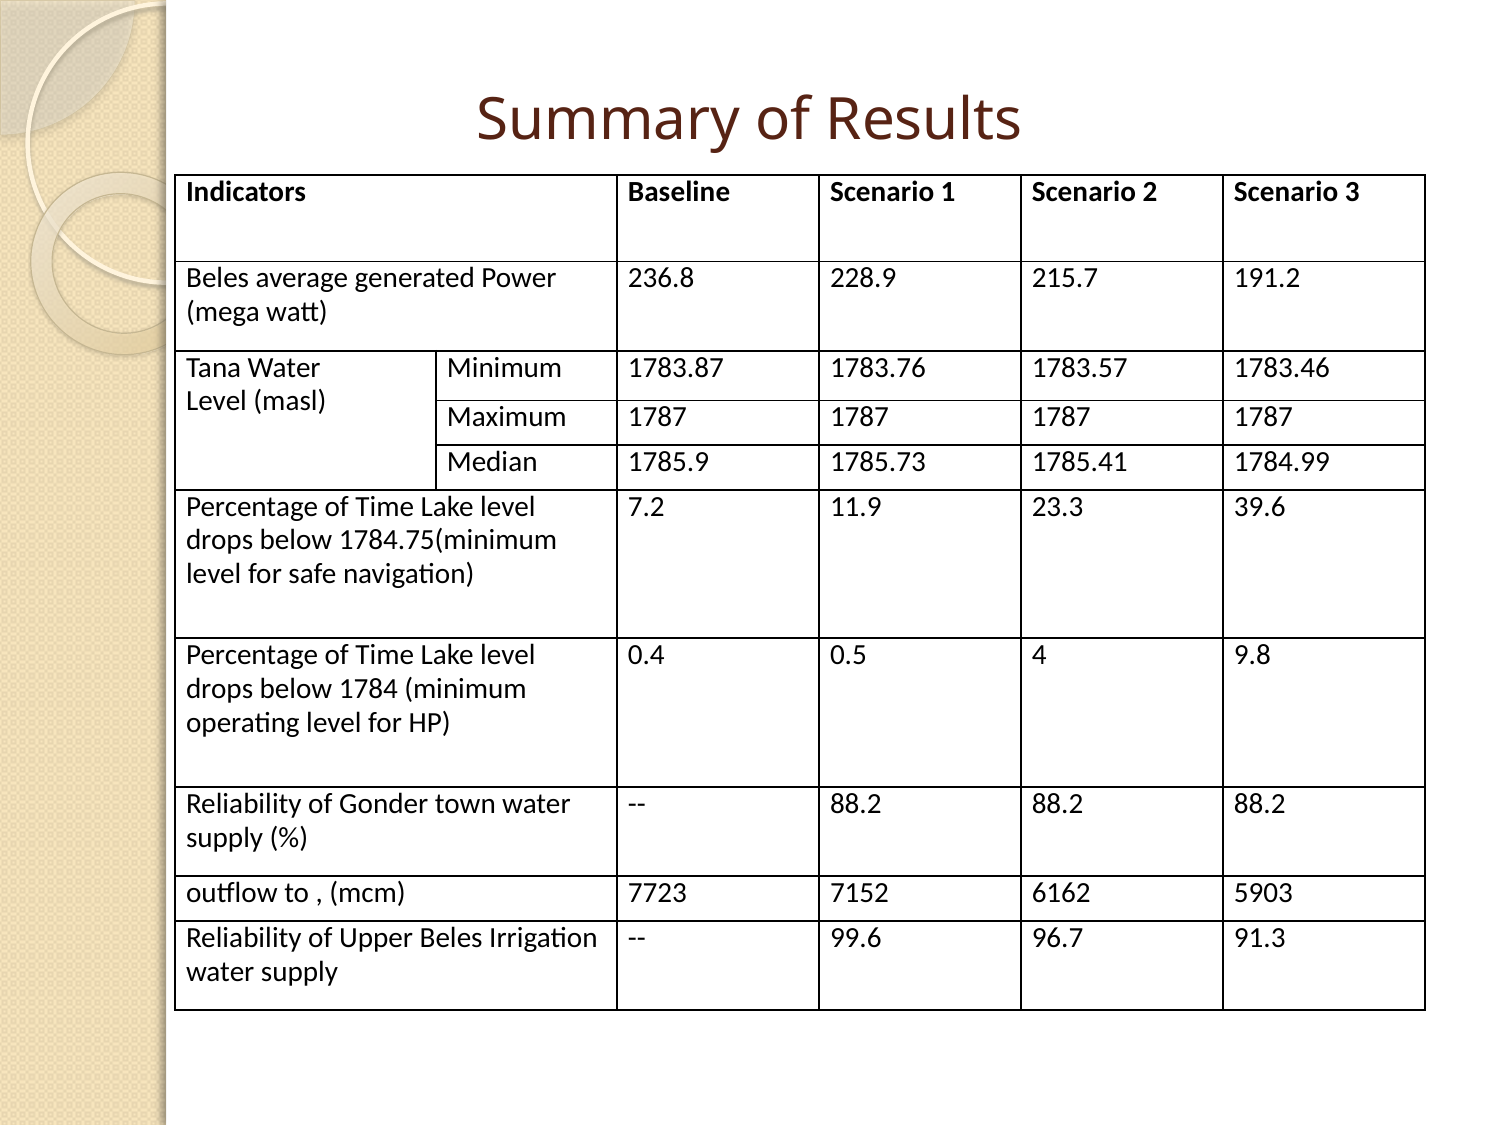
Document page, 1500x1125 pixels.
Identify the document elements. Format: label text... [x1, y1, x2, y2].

table_cell Reliability of Gonder town water supply (%) [176, 788, 616, 875]
table_header Indicators [176, 176, 616, 261]
table_cell Percentage of Time Lake level drops below 1784.75(minimum level for safe navigation) [176, 491, 616, 637]
table_cell 1787 [1224, 401, 1424, 444]
table_cell 39.6 [1224, 491, 1424, 637]
table_cell 96.7 [1022, 922, 1222, 1009]
table_cell 1783.57 [1022, 352, 1222, 400]
table_cell Minimum [437, 352, 616, 400]
table_cell 1783.76 [820, 352, 1020, 400]
table_cell Reliability of Upper Beles Irrigation water supply [176, 922, 616, 1009]
table_cell 7152 [820, 877, 1020, 920]
table_header Scenario 1 [820, 176, 1020, 261]
table_cell 11.9 [820, 491, 1020, 637]
table_cell 88.2 [1022, 788, 1222, 875]
table_header Scenario 2 [1022, 176, 1222, 261]
title Summary of Results [75, 45, 1425, 188]
table_cell Tana Water Level (masl) [176, 352, 435, 489]
table_header Baseline [618, 176, 818, 261]
table_cell 1783.46 [1224, 352, 1424, 400]
table_cell 1785.41 [1022, 446, 1222, 489]
table_cell 23.3 [1022, 491, 1222, 637]
table_cell 88.2 [820, 788, 1020, 875]
table_cell 236.8 [618, 262, 818, 350]
table_cell 1785.73 [820, 446, 1020, 489]
table_cell Beles average generated Power (mega watt) [176, 262, 616, 350]
table_cell 0.5 [820, 639, 1020, 786]
table_cell 191.2 [1224, 262, 1424, 350]
table_cell 1787 [618, 401, 818, 444]
table_cell 7723 [618, 877, 818, 920]
table_cell Percentage of Time Lake level drops below 1784 (minimum operating level for HP) [176, 639, 616, 786]
table_cell 1787 [1022, 401, 1222, 444]
table_cell 1783.87 [618, 352, 818, 400]
table_cell 91.3 [1224, 922, 1424, 1009]
table_cell 1785.9 [618, 446, 818, 489]
table_cell 1787 [820, 401, 1020, 444]
table_cell 228.9 [820, 262, 1020, 350]
table_cell 4 [1022, 639, 1222, 786]
table_cell 88.2 [1224, 788, 1424, 875]
table_cell 5903 [1224, 877, 1424, 920]
table_header Scenario 3 [1224, 176, 1424, 261]
table_cell -- [618, 788, 818, 875]
table_cell Maximum [437, 401, 616, 444]
table_cell 215.7 [1022, 262, 1222, 350]
table_cell outflow to , (mcm) [176, 877, 616, 920]
table_cell Median [437, 446, 616, 489]
table_cell 0.4 [618, 639, 818, 786]
table_cell 9.8 [1224, 639, 1424, 786]
table_cell 6162 [1022, 877, 1222, 920]
table_cell -- [618, 922, 818, 1009]
table_cell 1784.99 [1224, 446, 1424, 489]
table_cell 7.2 [618, 491, 818, 637]
table_cell 99.6 [820, 922, 1020, 1009]
